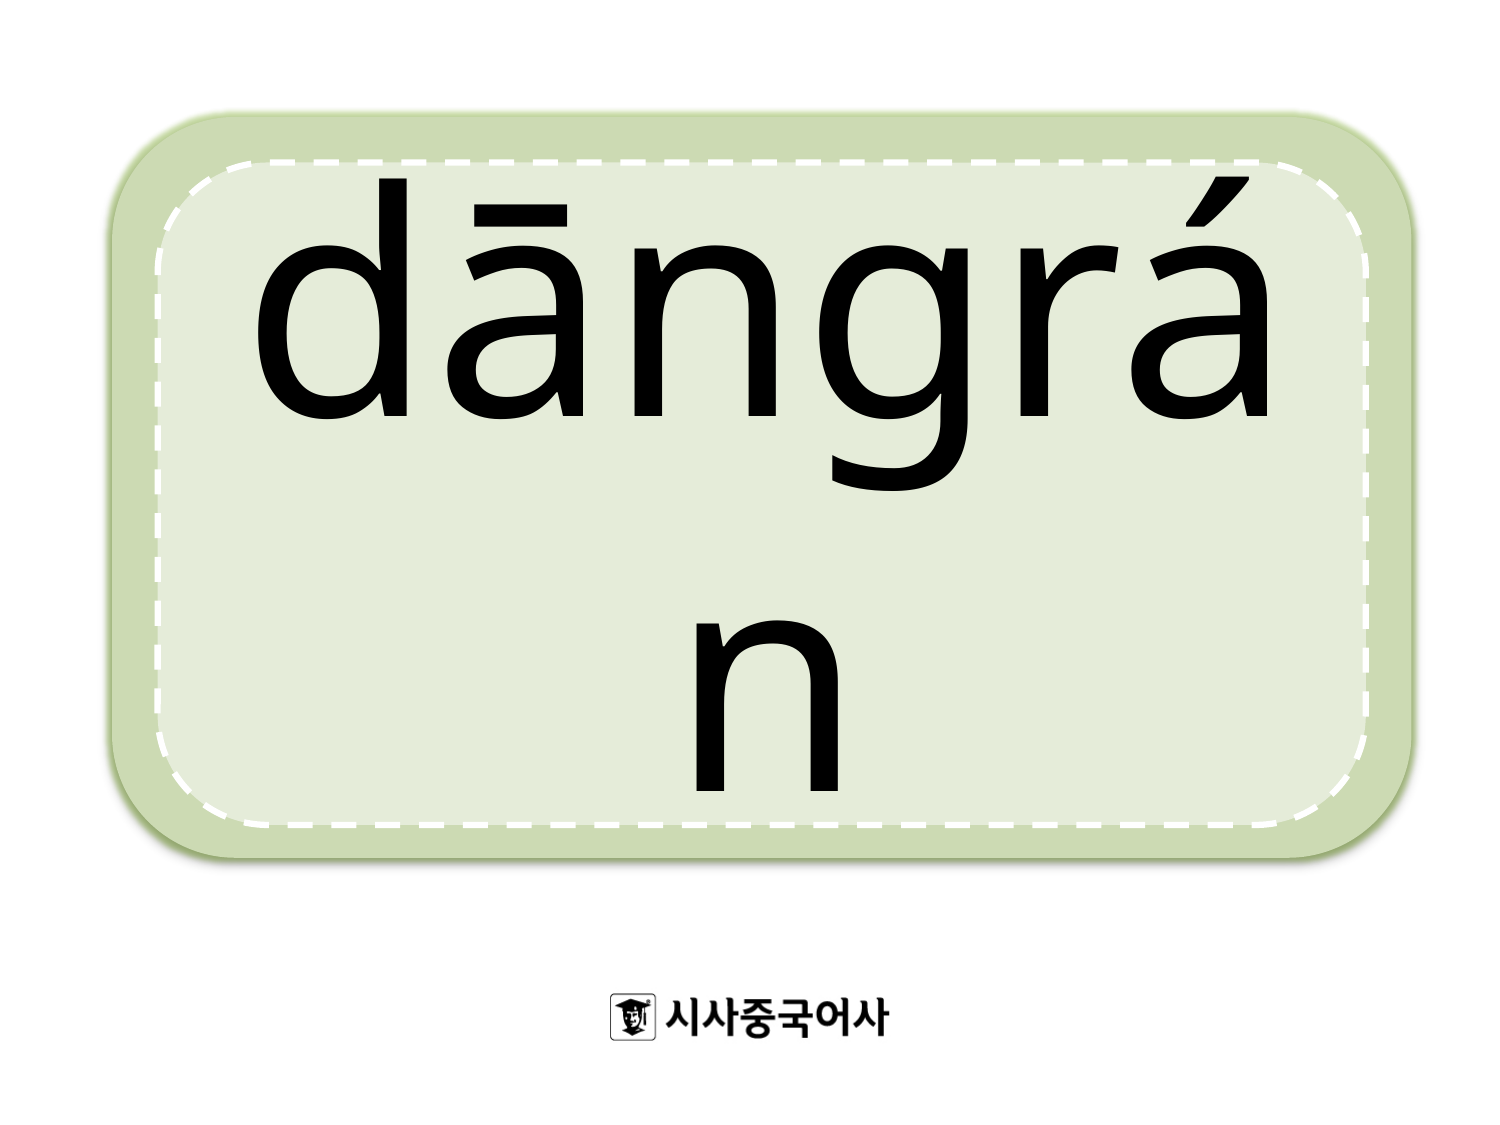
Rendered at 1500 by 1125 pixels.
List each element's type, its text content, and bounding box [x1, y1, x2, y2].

text_box dāngrán [162, 148, 1371, 811]
picture [602, 987, 898, 1047]
